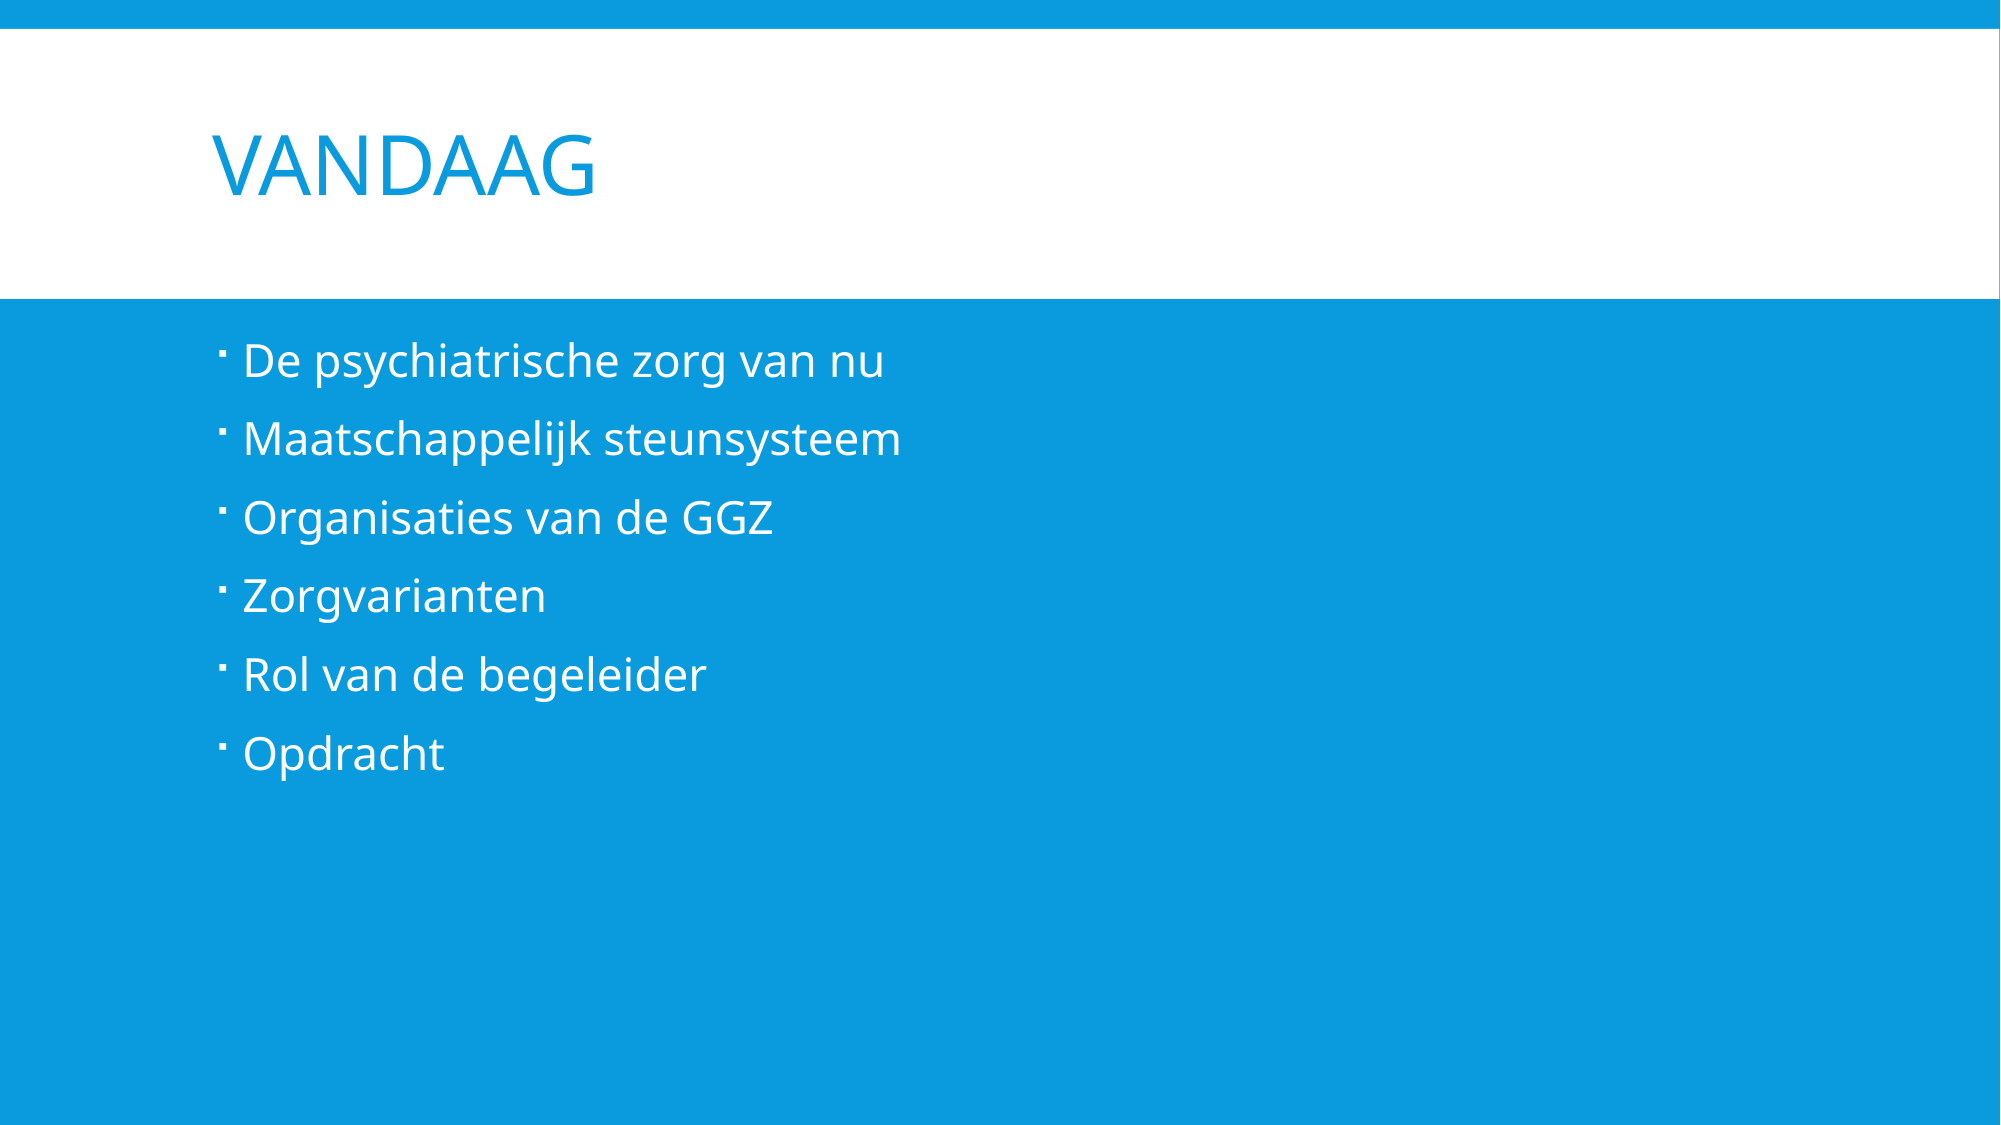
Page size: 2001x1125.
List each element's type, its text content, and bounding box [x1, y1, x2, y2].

list De psychiatrische zorg van nu Maatschappelijk steunsysteem Organisaties van de GGZ Zorgvarianten Rol van de begeleider Opdracht [197, 329, 1803, 1020]
title Vandaag [197, 46, 1803, 295]
